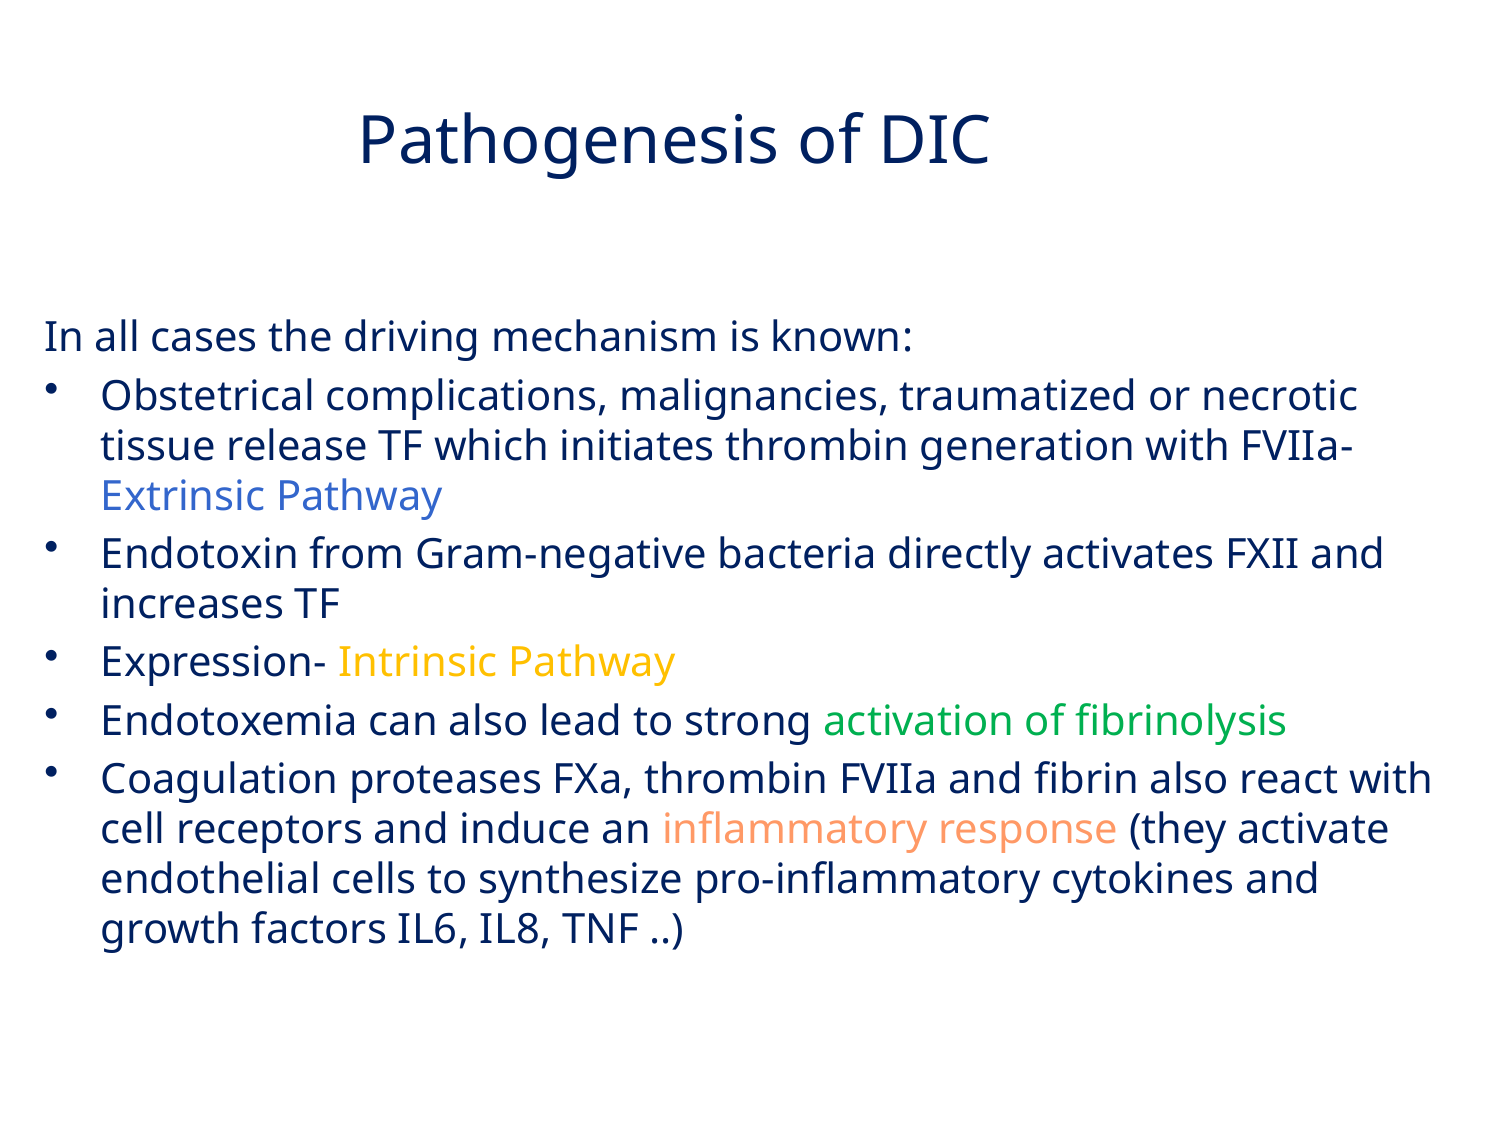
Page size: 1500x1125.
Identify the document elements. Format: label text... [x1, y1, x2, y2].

list In all cases the driving mechanism is known: Obstetrical complications, malignancies, traumatized or necrotic tissue release TF which initiates thrombin generation with FVIIa- Extrinsic Pathway Endotoxin from Gram-negative bacteria directly activates FXII and increases TF Expression- Intrinsic Pathway Endotoxemia can also lead to strong activation of fibrinolysis Coagulation proteases FXa, thrombin FVIIa and fibrin also react with cell receptors and induce an inflammatory response (they activate endothelial cells to synthesize pro-inflammatory cytokines and growth factors IL6, IL8, TNF ..) [29, 302, 1471, 934]
title Pathogenesis of DIC [0, 42, 1351, 231]
